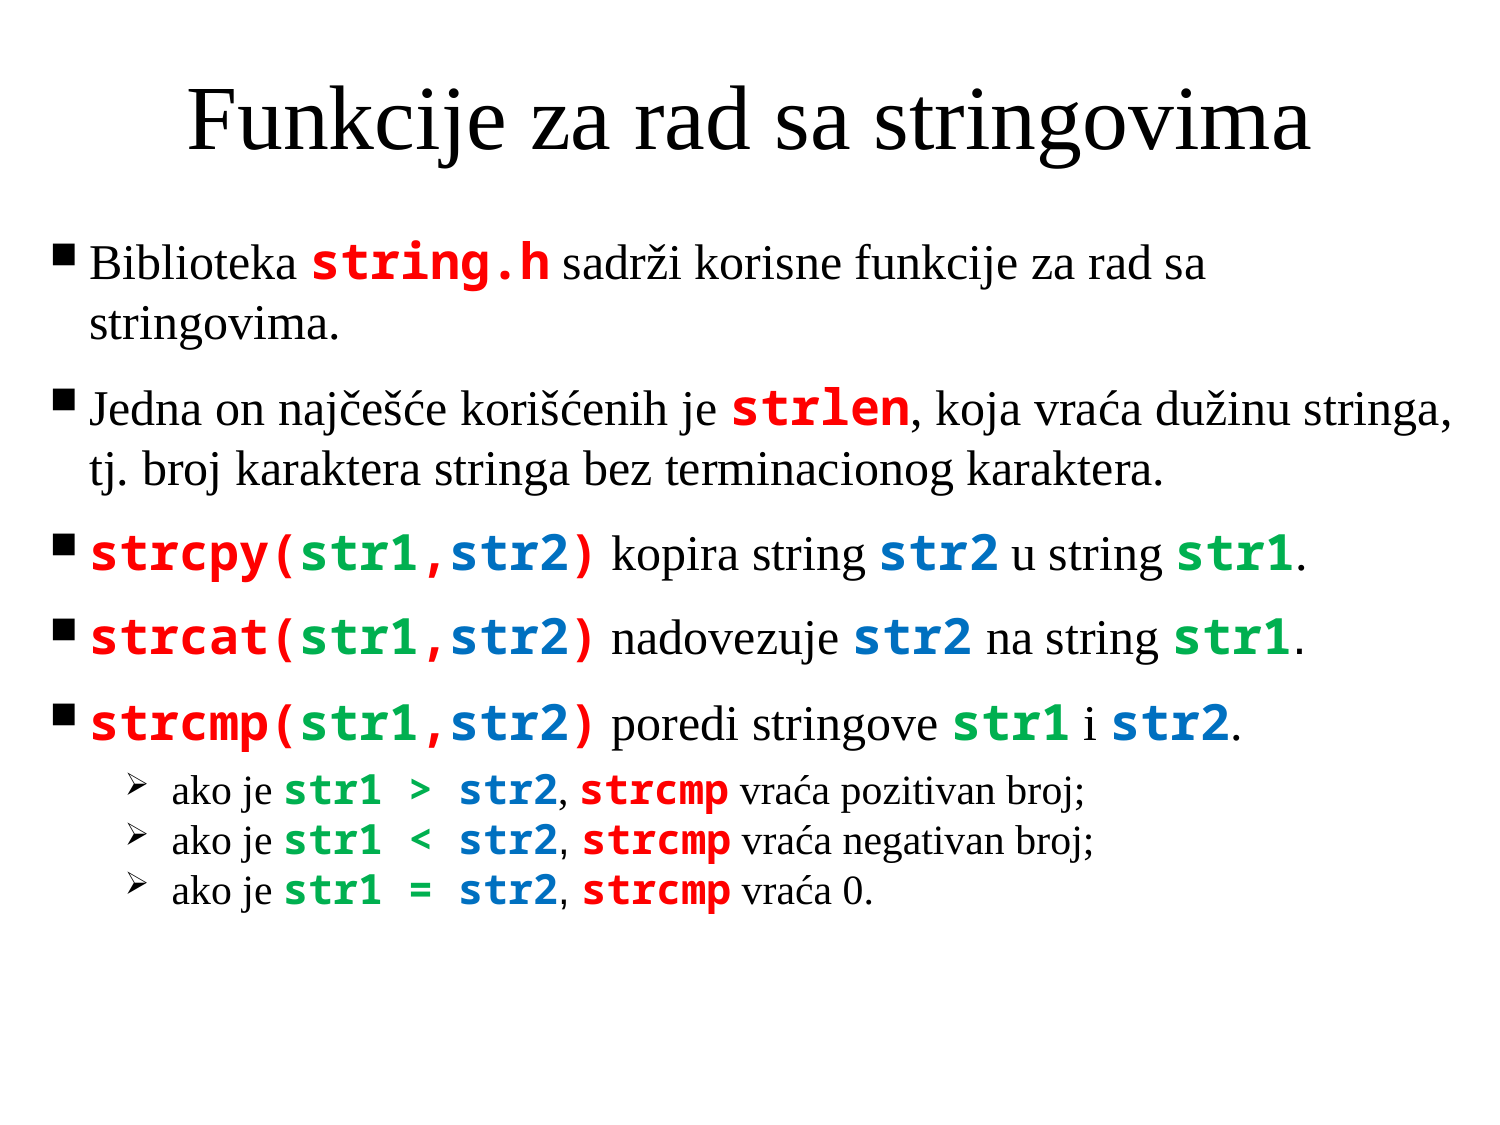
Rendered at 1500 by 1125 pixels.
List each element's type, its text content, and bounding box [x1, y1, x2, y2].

title Funkcije za rad sa stringovima [112, 19, 1388, 207]
text_box Biblioteka string.h sadrži korisne funkcije za rad sa stringovima. Jedna on najčešće korišćenih je strlen, koja vraća dužinu stringa, tj. broj karaktera stringa bez terminacionog karaktera. strcpy(str1,str2) kopira string str2 u string str1. strcat(str1,str2) nadovezuje str2 na string str1. strcmp(str1,str2) poredi stringove str1 i str2. ako je str1 > str2, strcmp vraća pozitivan broj; ako je str1 < str2, strcmp vraća negativan broj; ako je str1 = str2, strcmp vraća 0. [35, 222, 1477, 903]
